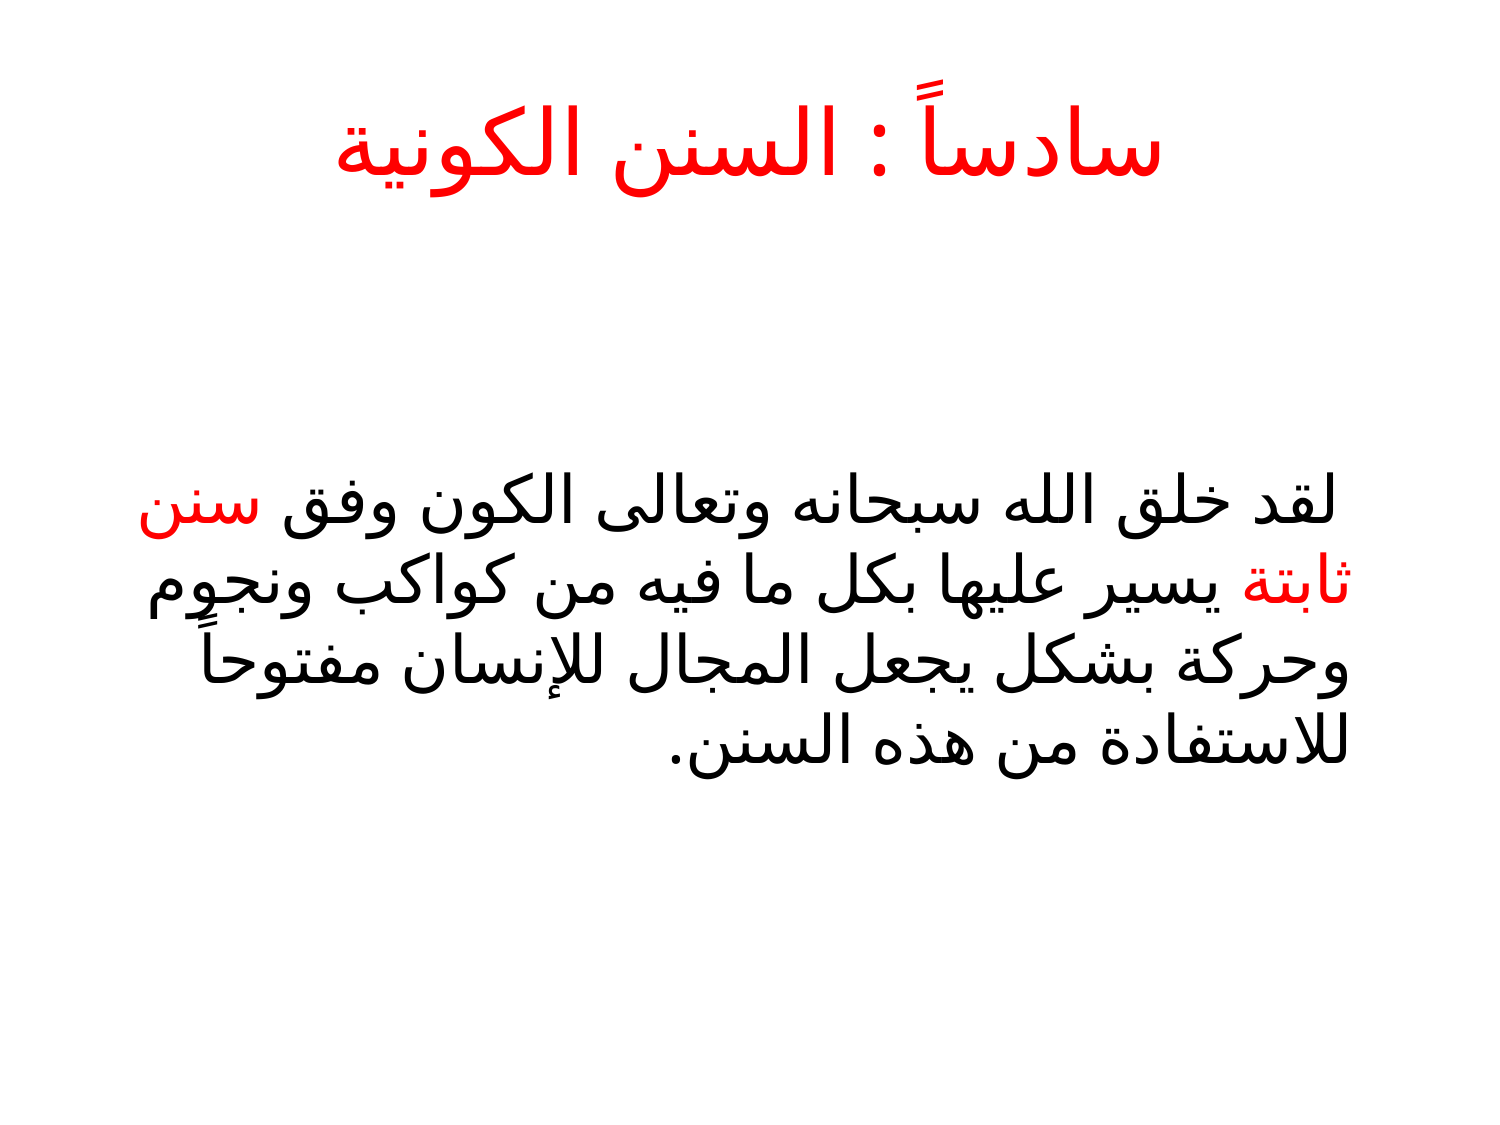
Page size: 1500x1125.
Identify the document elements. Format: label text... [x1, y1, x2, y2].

title سادساً : السنن الكونية [75, 45, 1425, 233]
list لقد خلق الله سبحانه وتعالى الكون وفق سنن ثابتة يسير عليها بكل ما فيه من كواكب ونجوم وحركة بشكل يجعل المجال للإنسان مفتوحاً للاستفادة من هذه السنن. [75, 262, 1425, 1005]
